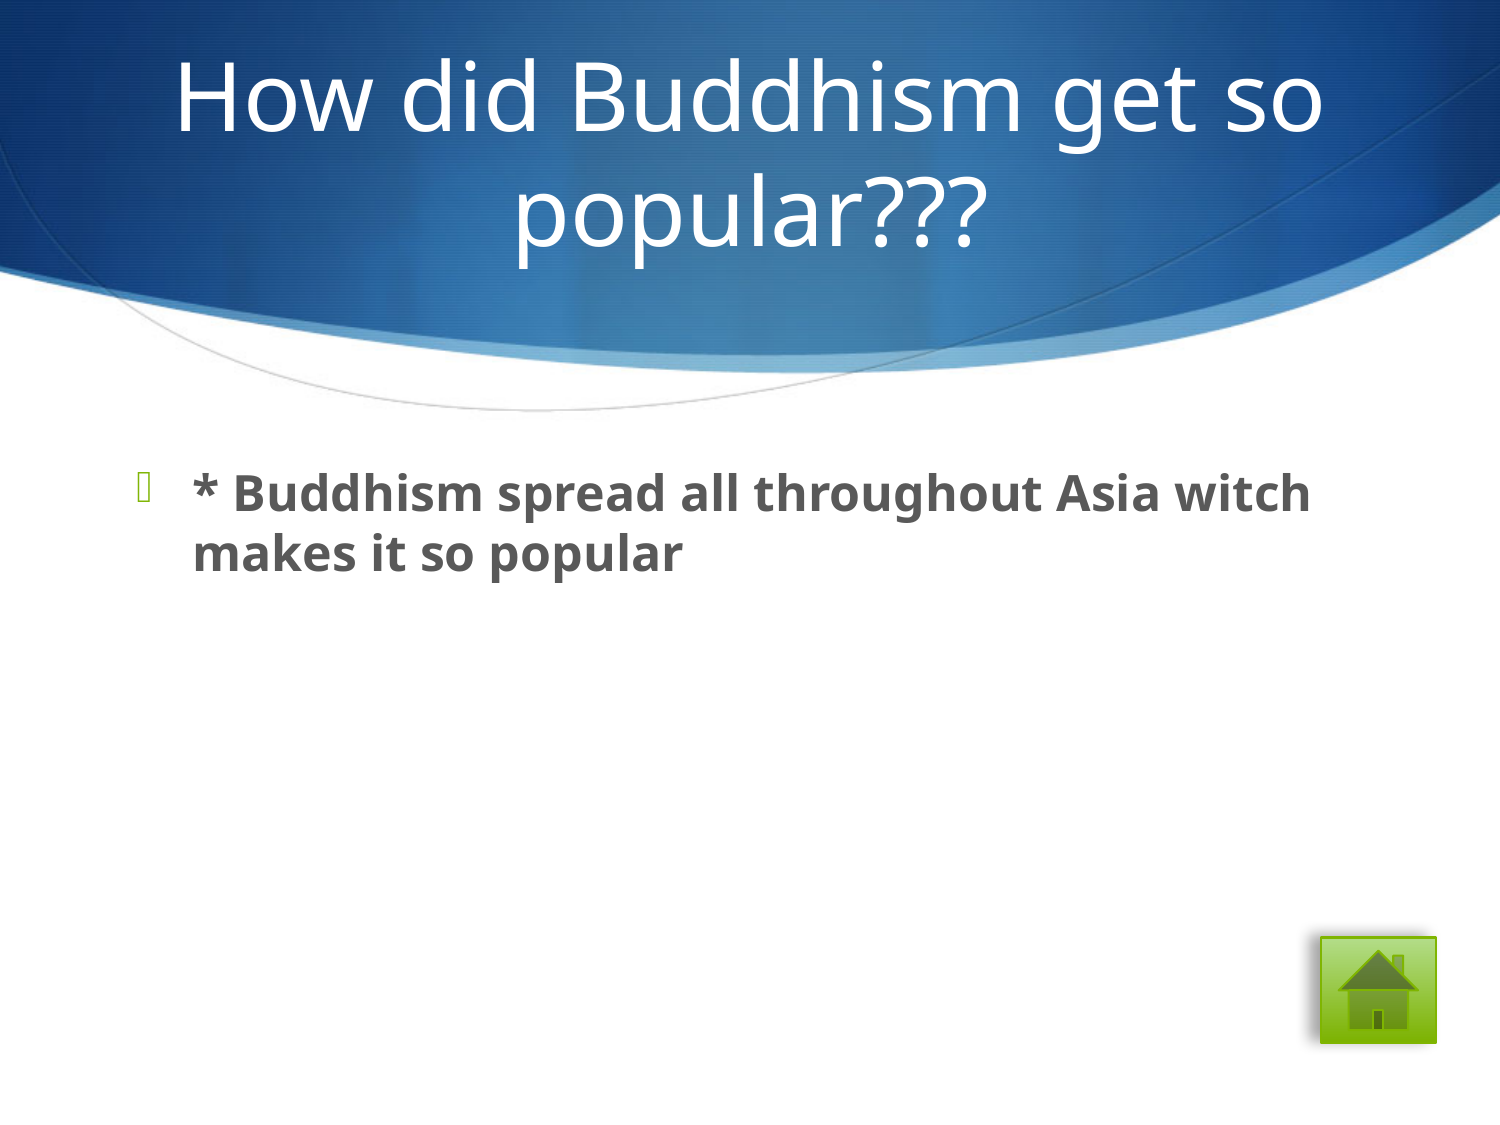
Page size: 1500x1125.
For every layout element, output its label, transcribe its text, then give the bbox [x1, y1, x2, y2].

list * Buddhism spread all throughout Asia witch makes it so popular [121, 454, 1379, 991]
picture [0, 0, 1500, 1125]
text_box [1320, 936, 1437, 1044]
title How did Buddhism get so popular??? [75, 56, 1425, 245]
